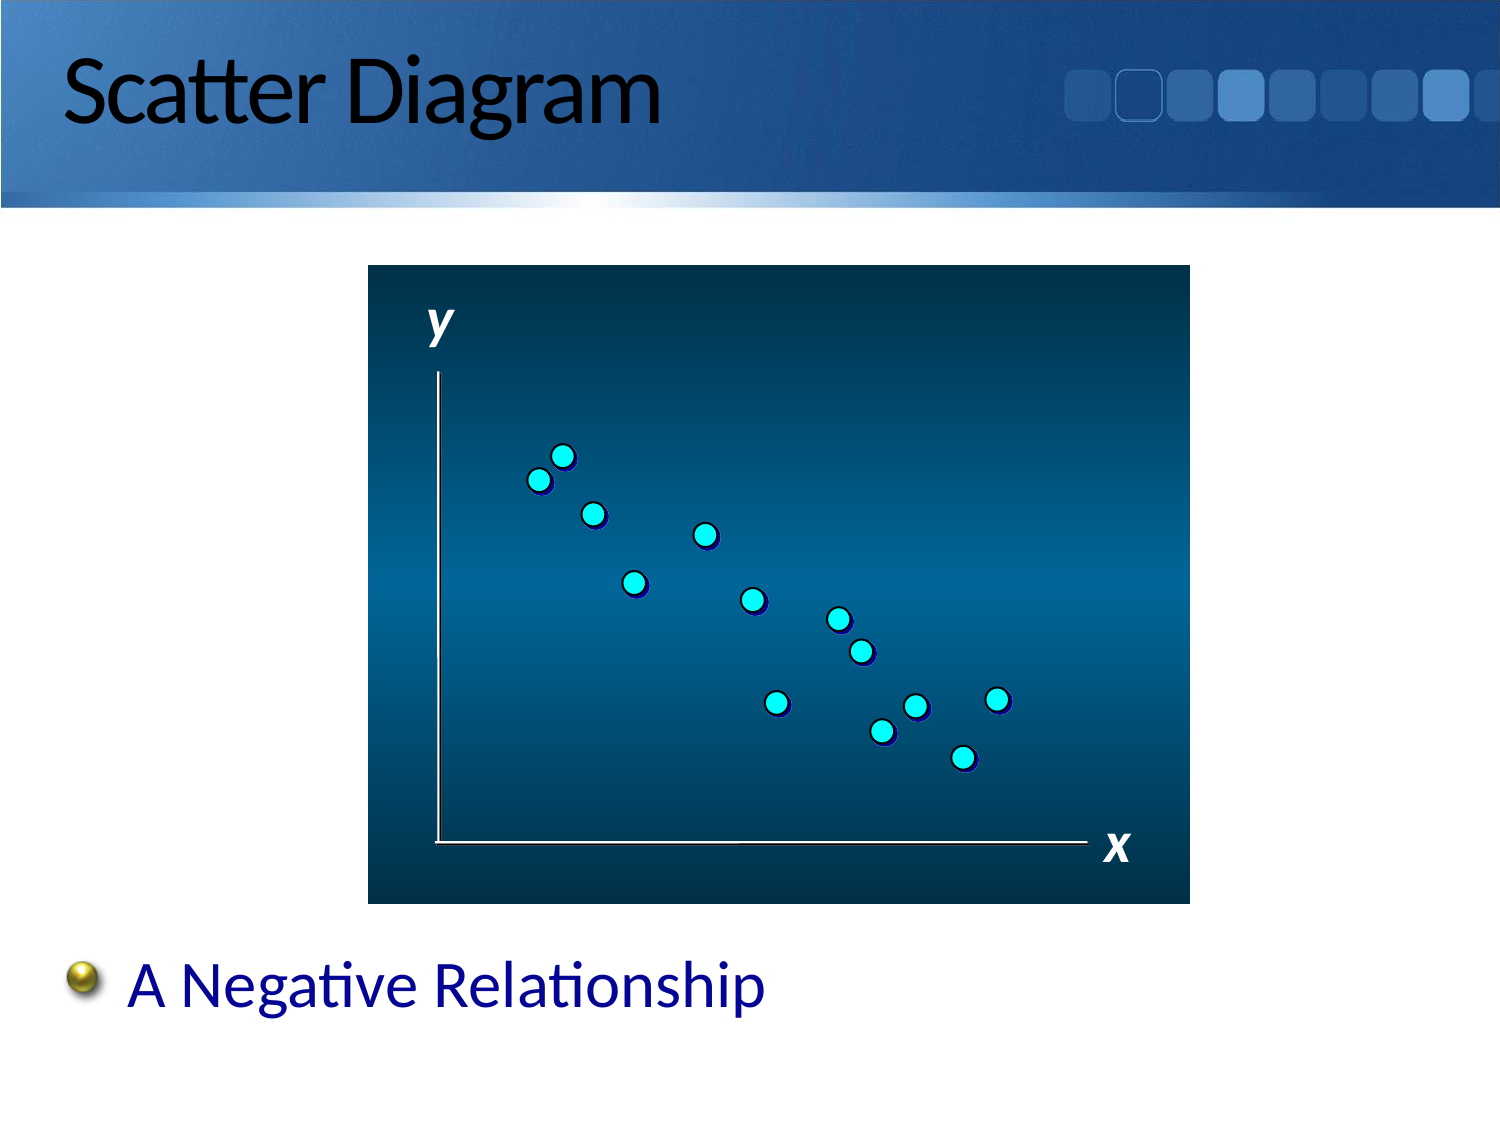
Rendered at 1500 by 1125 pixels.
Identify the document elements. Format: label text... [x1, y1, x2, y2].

text_box [366, 264, 1191, 905]
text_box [409, 273, 1149, 882]
picture [0, 0, 1500, 1125]
title Scatter Diagram [62, 37, 1438, 147]
list A Negative Relationship [62, 950, 1338, 1023]
